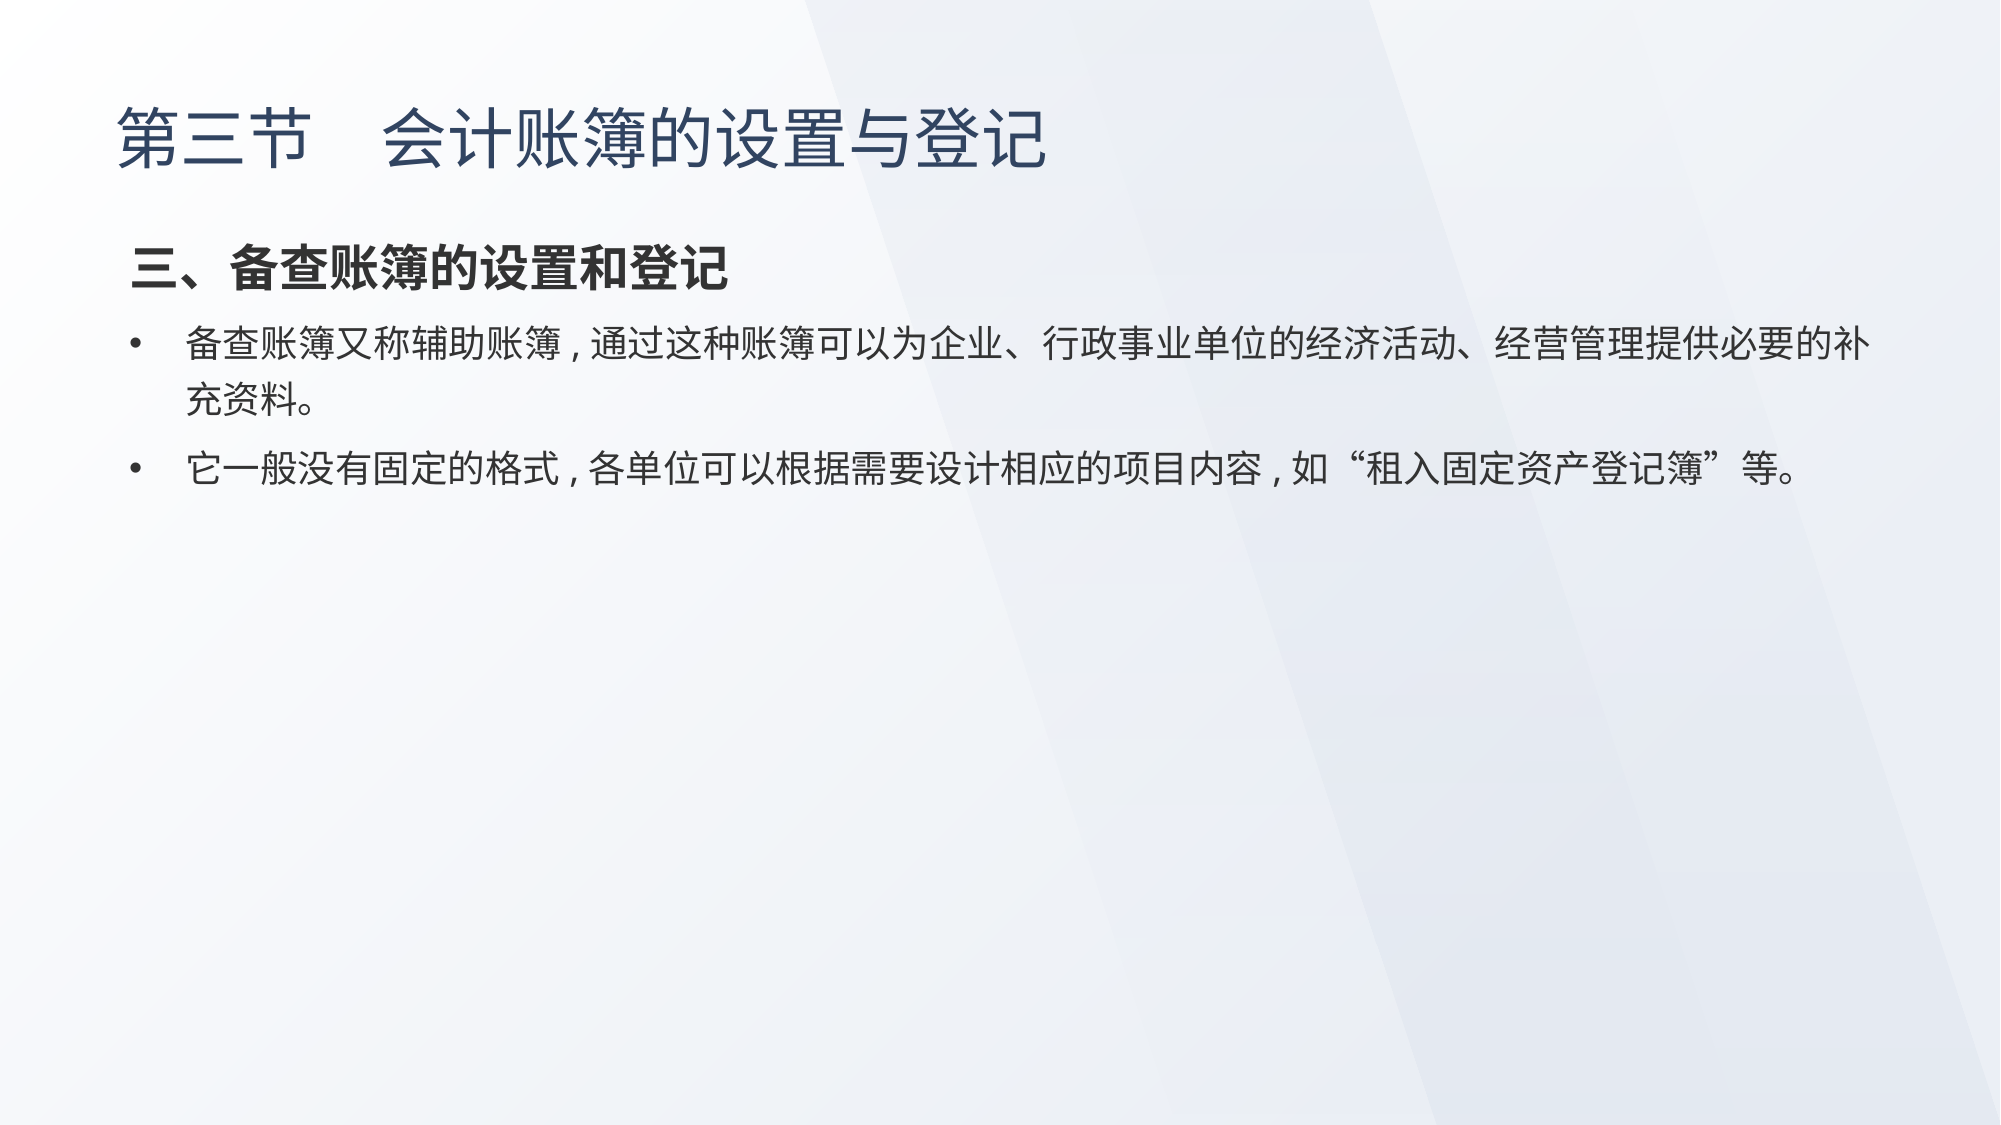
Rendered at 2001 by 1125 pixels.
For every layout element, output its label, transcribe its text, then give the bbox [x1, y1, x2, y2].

title 第三节 会计账簿的设置与登记 [114, 59, 1886, 178]
text_box 三、备查账簿的设置和登记 备查账簿又称辅助账簿,通过这种账簿可以为企业、行政事业单位的经济活动、经营管理提供必要的补充资料。 它一般没有固定的格式,各单位可以根据需要设计相应的项目内容,如“租入固定资产登记簿”等。 [114, 213, 1886, 1013]
